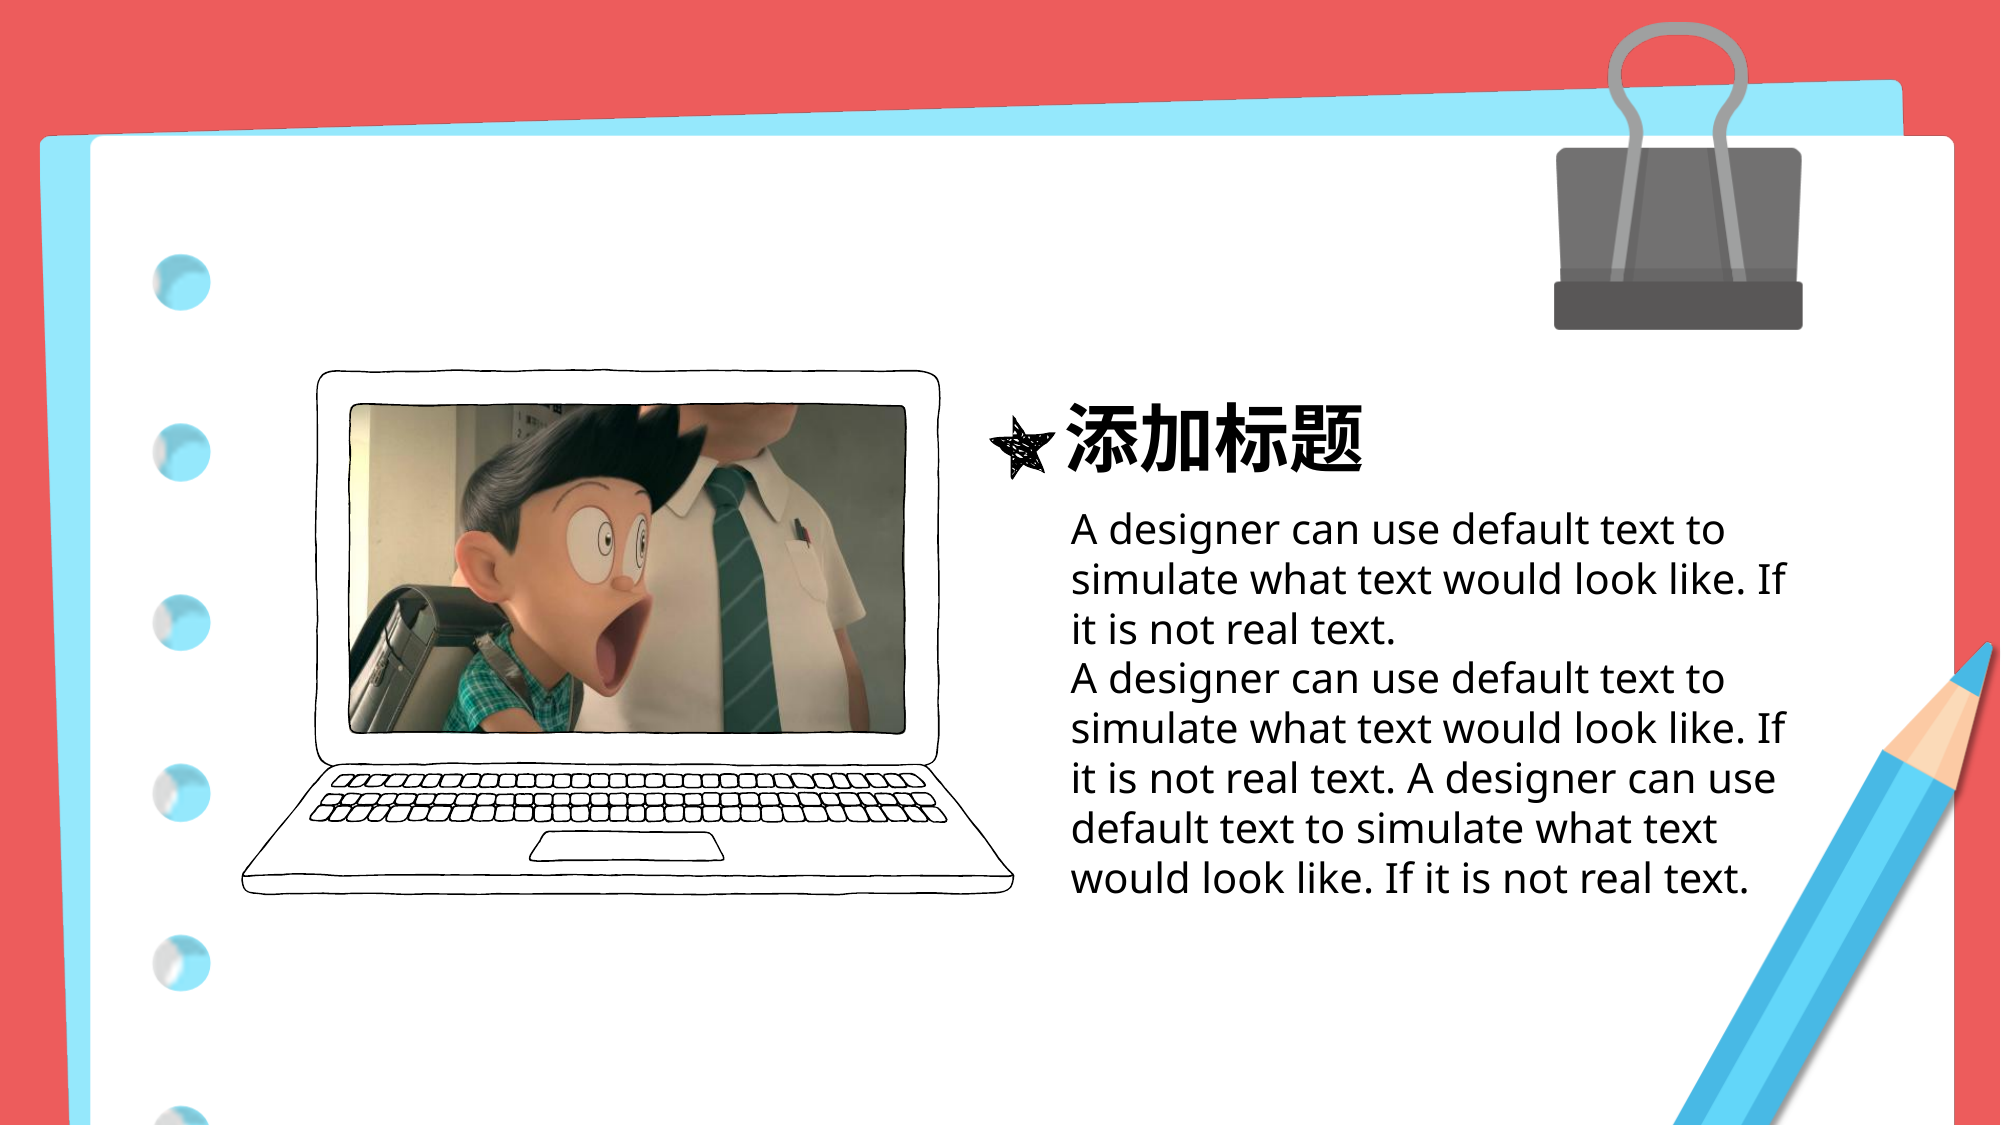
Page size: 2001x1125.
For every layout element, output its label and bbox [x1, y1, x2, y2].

text_box [240, 368, 1015, 896]
picture [39, 22, 2001, 1125]
text_box [0, 0, 2000, 1125]
